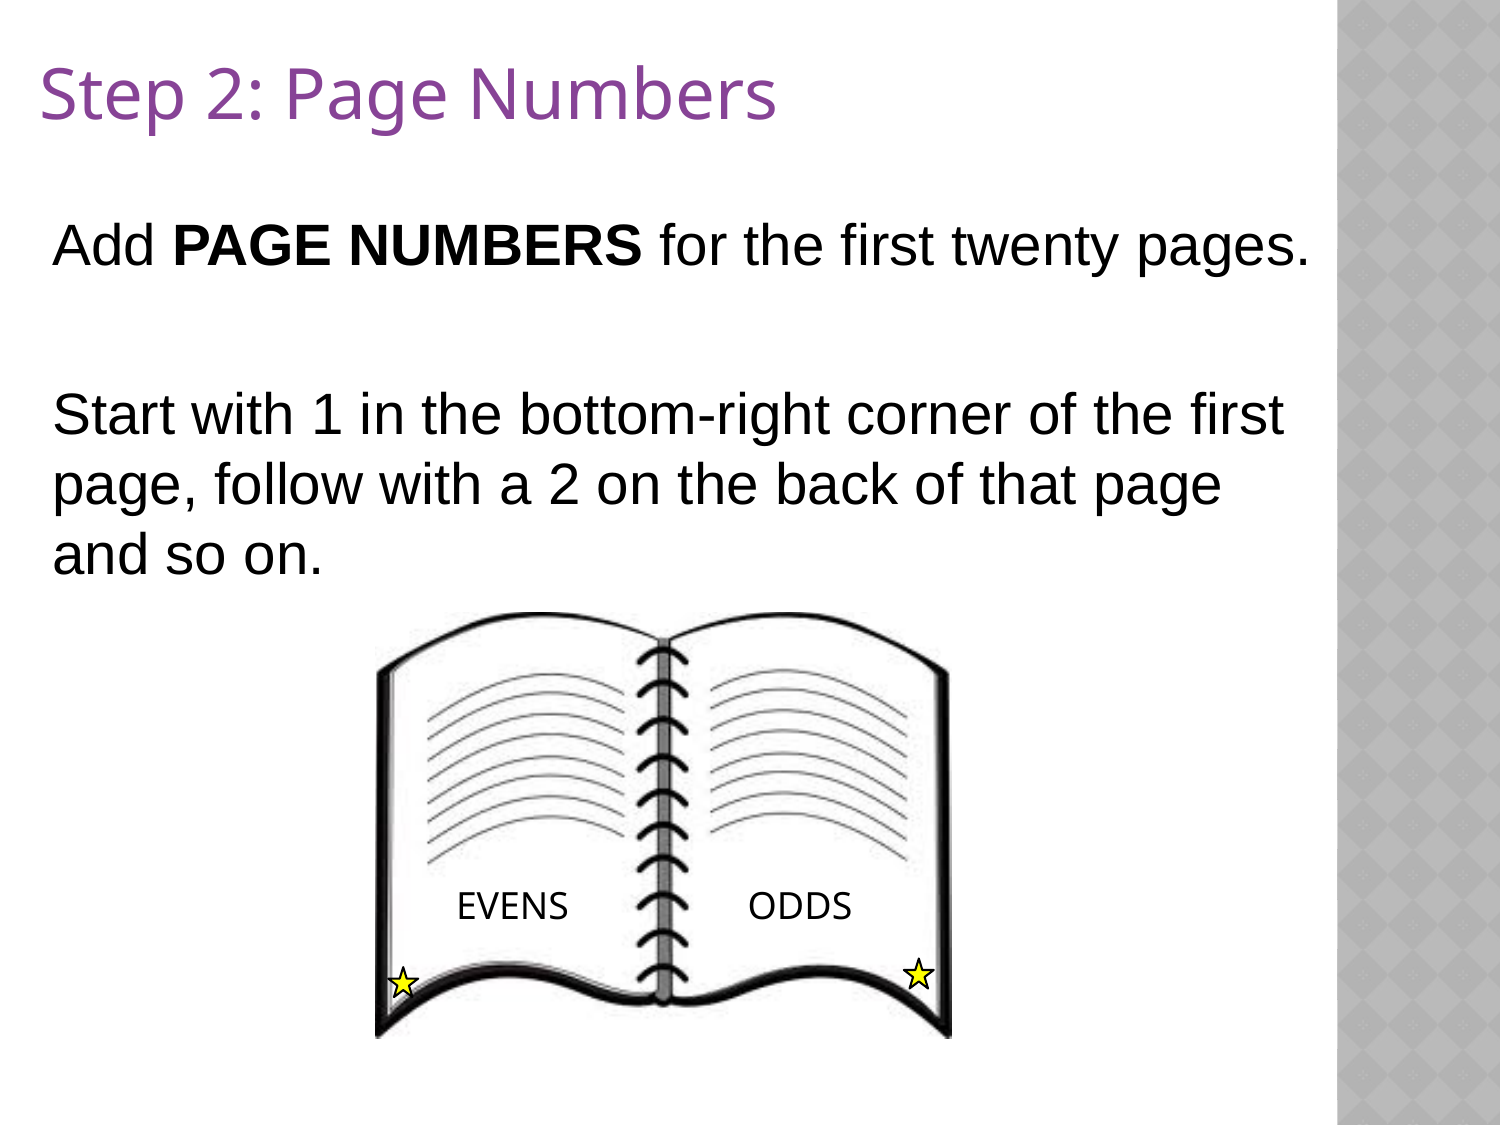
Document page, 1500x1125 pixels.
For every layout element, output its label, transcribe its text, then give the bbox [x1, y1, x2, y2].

text_box Add PAGE NUMBERS for the first twenty pages. Start with 1 in the bottom-right corner of the first page, follow with a 2 on the back of that page and so on. [37, 199, 1338, 693]
picture [374, 612, 953, 1040]
text_box Step 2: Page Numbers [24, 38, 1213, 226]
